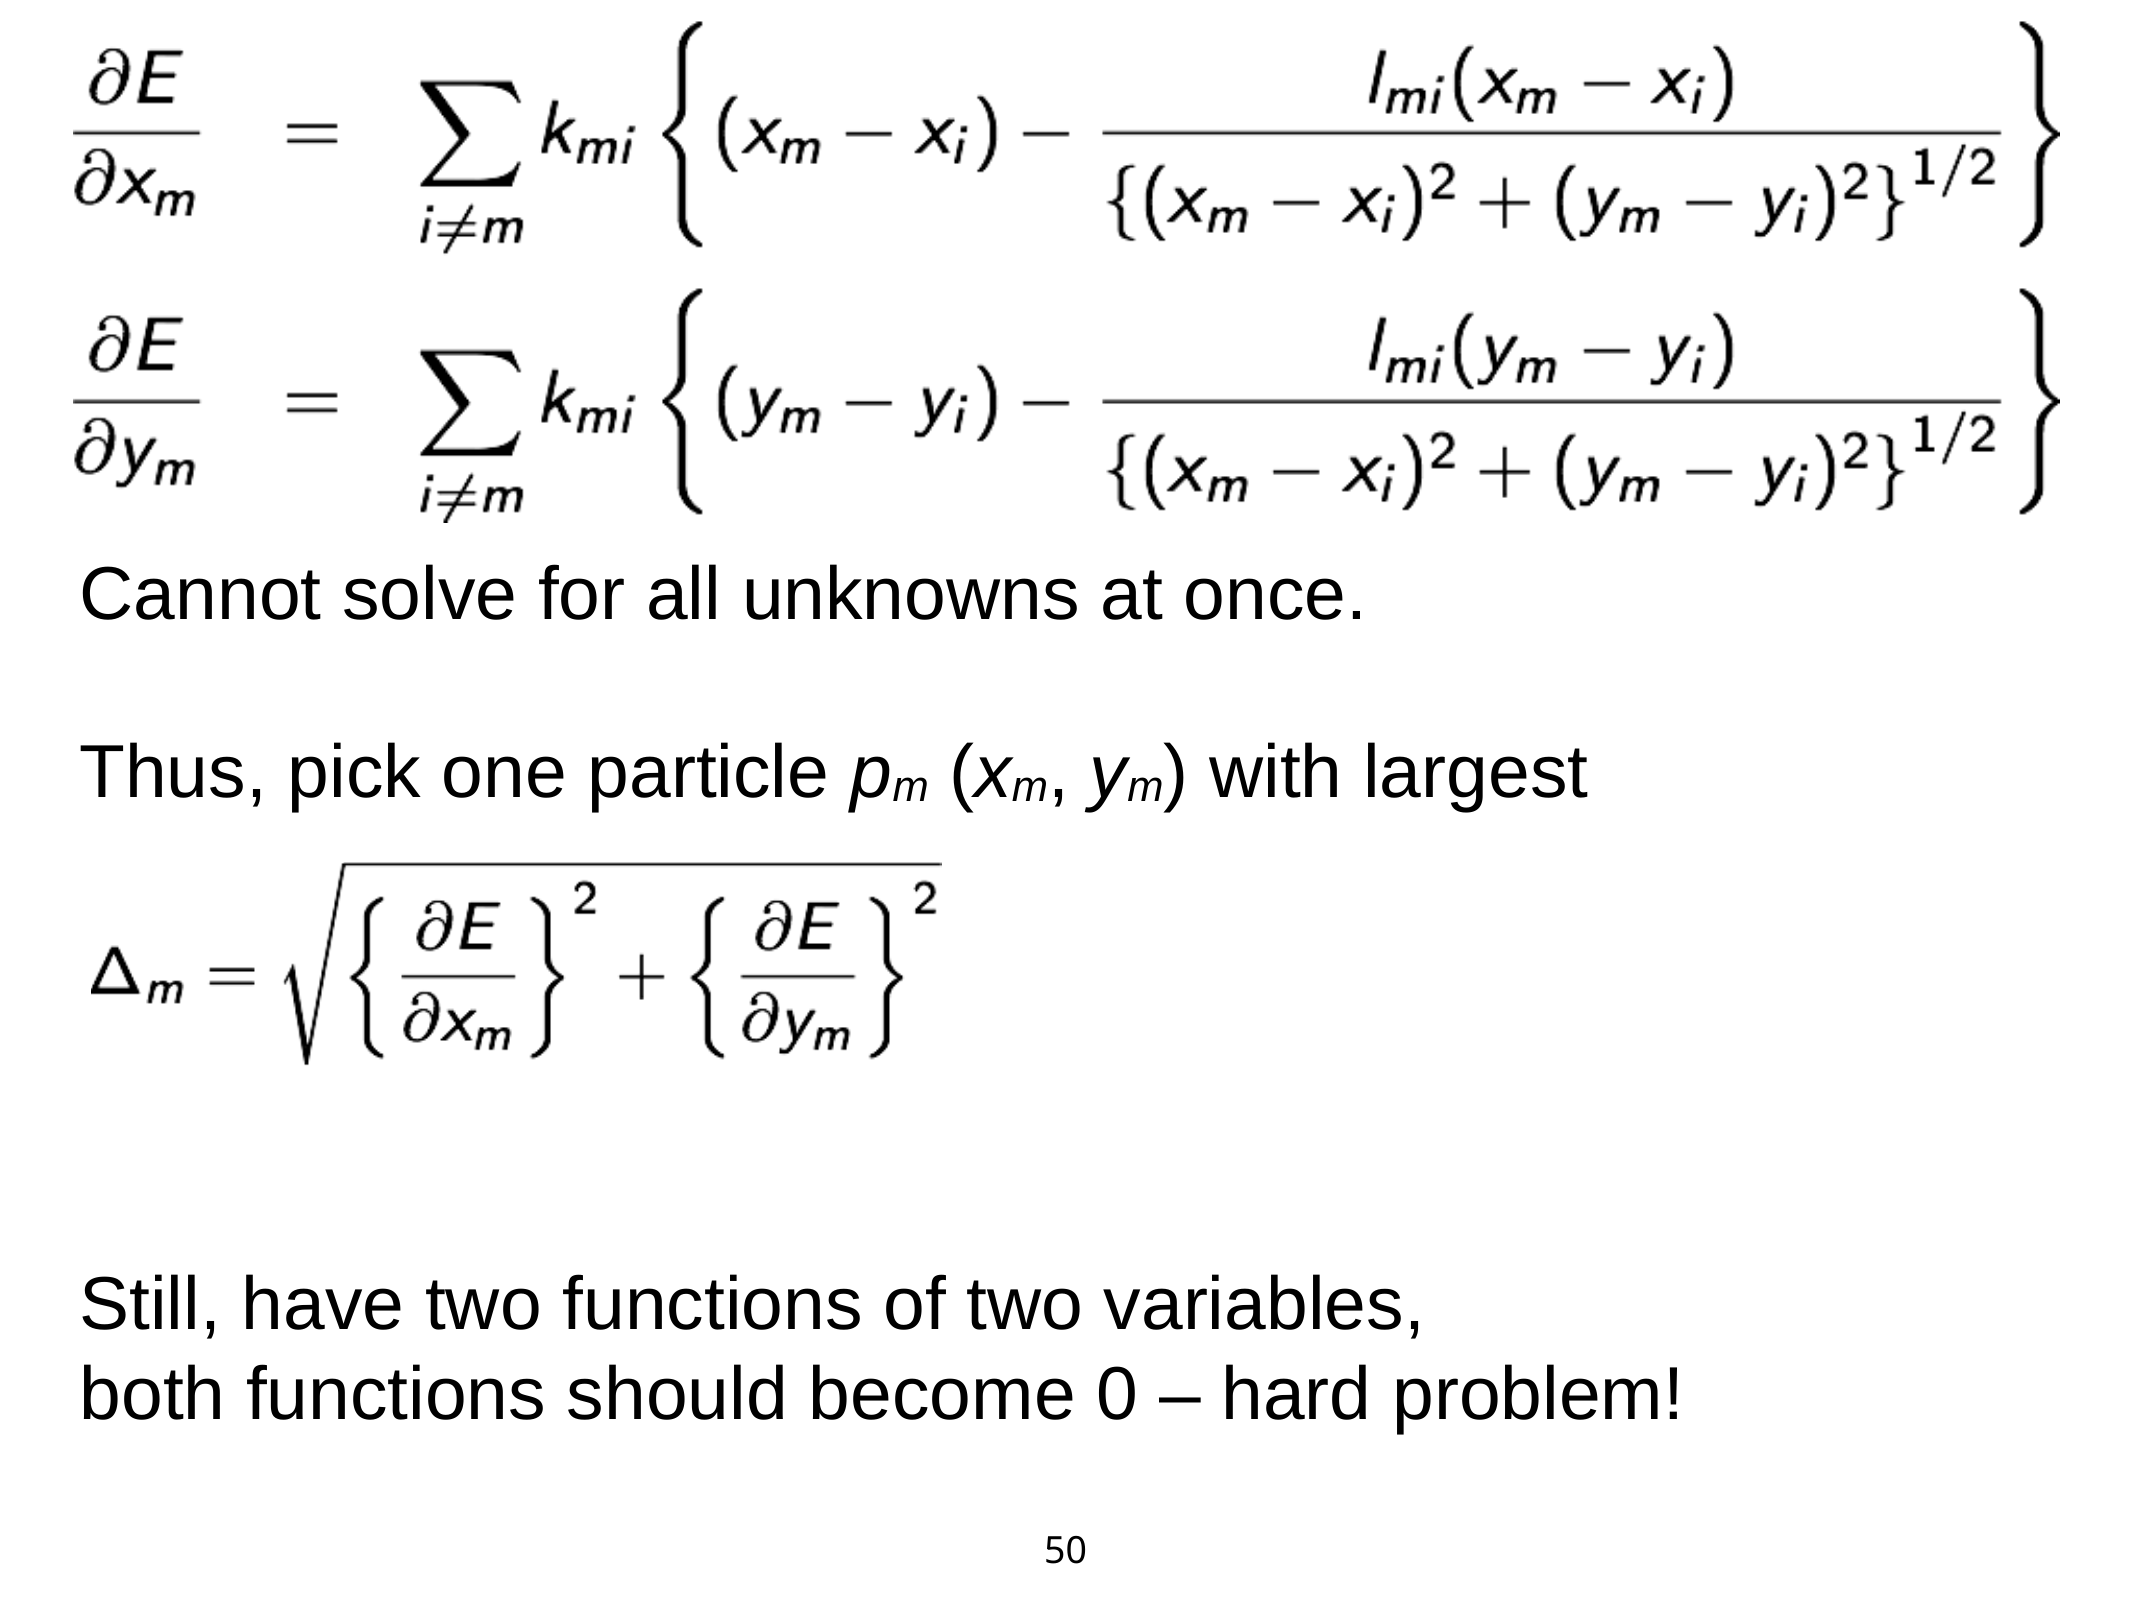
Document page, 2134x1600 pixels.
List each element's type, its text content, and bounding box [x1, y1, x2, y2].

list Cannot solve for all unknowns at once. Thus, pick one particle pm (xm, ym) with largest Still, have two functions of two variables, both functions should become 0 – hard problem! [70, 535, 2025, 1566]
picture [73, 19, 2060, 523]
slide_number 50 [1034, 1517, 1097, 1581]
picture [91, 862, 942, 1067]
